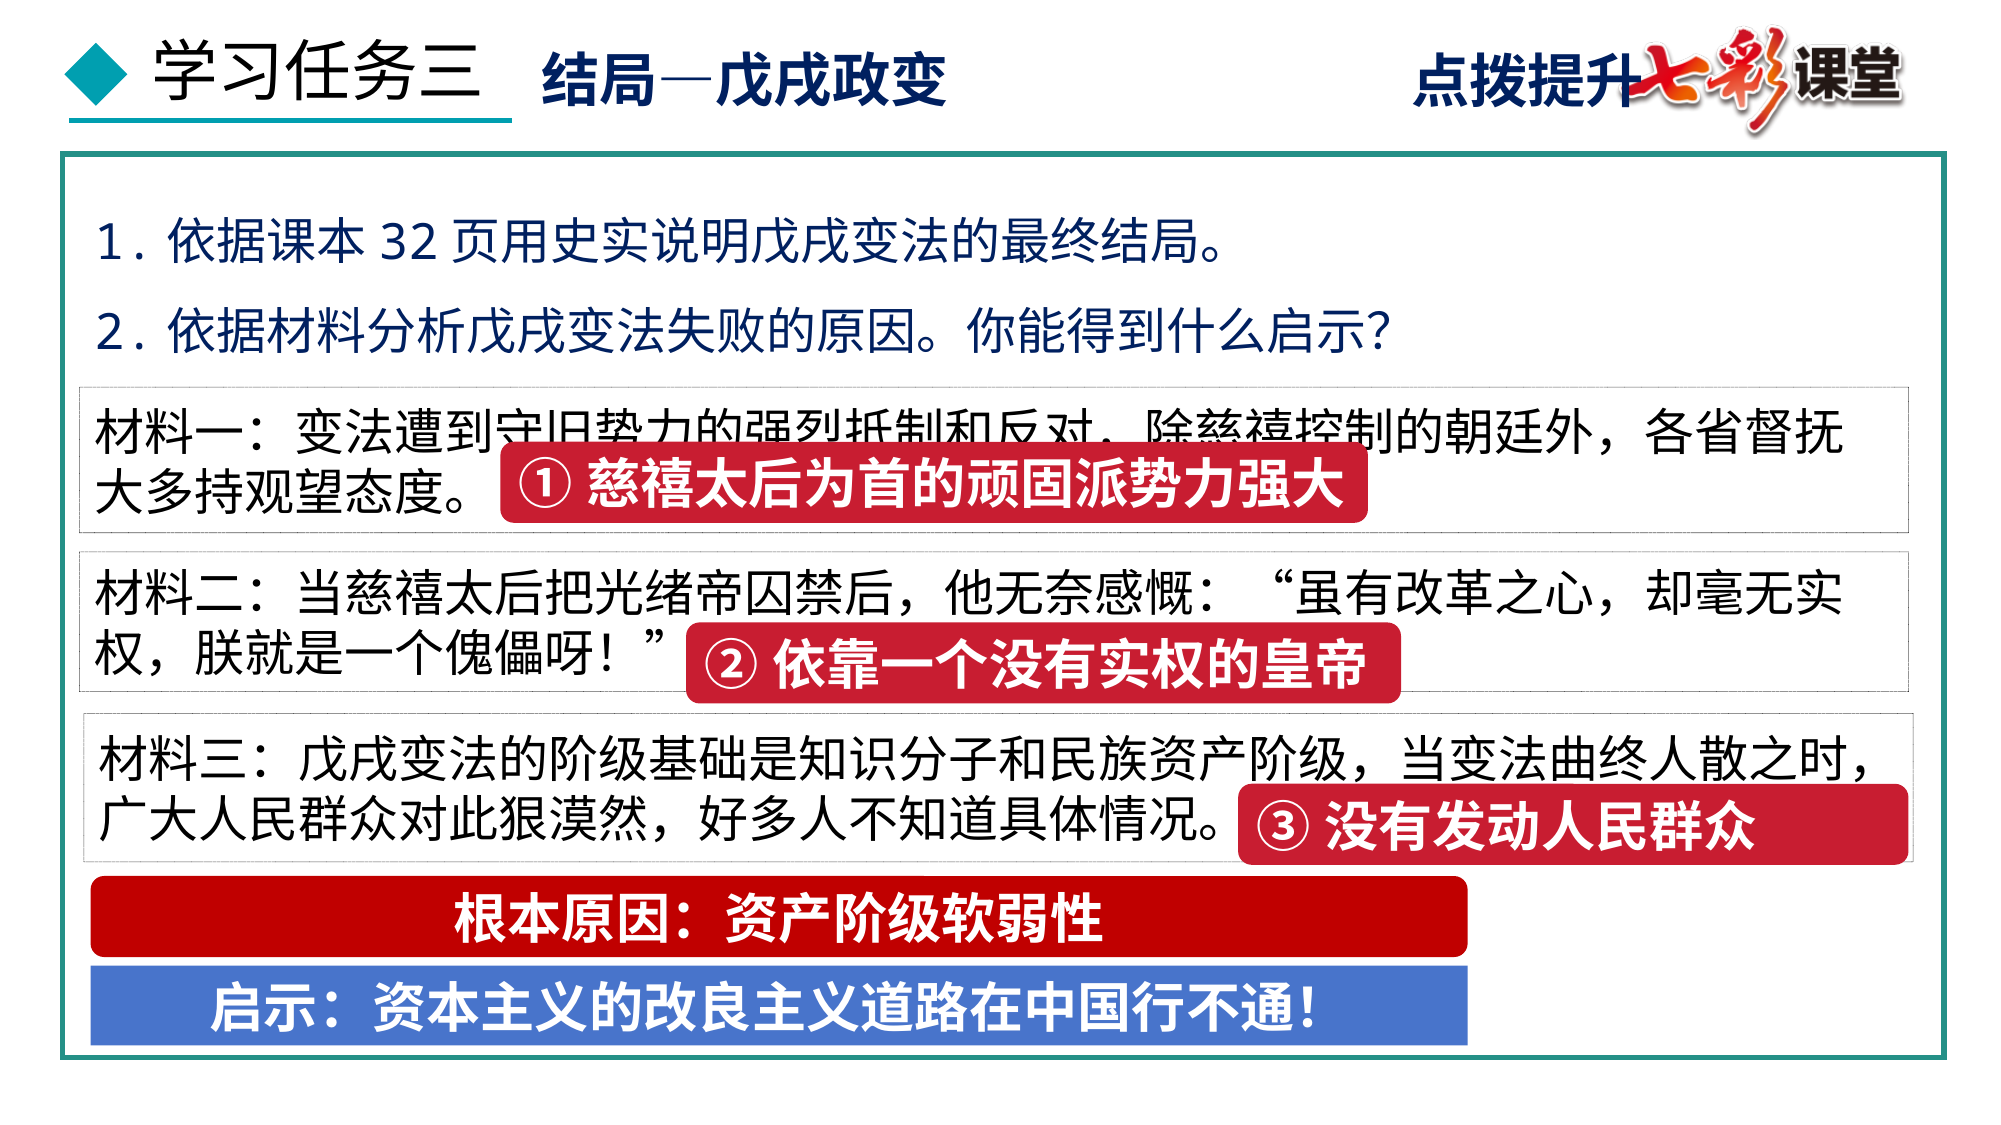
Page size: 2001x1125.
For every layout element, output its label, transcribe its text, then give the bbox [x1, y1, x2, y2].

picture [1614, 20, 1911, 140]
text_box 根本原因：资产阶级软弱性 [89, 874, 1469, 959]
text_box 1.依据课本32页用史实说明戊戌变法的最终结局。 2.依据材料分析戊戌变法失败的原因。你能得到什么启示？ [79, 172, 1861, 387]
text_box 材料三：戊戌变法的阶级基础是知识分子和民族资产阶级，当变法曲终人散之时，广大人民群众对此狠漠然，好多人不知道具体情况。 [83, 712, 1914, 863]
text_box 结局—戊戌政变 [526, 35, 964, 121]
text_box 点拨提升 [1396, 36, 1660, 122]
text_box ②依靠一个没有实权的皇帝 [685, 621, 1403, 705]
text_box 材料一：变法遭到守旧势力的强烈抵制和反对，除慈禧控制的朝廷外，各省督抚大多持观望态度。 [78, 386, 1910, 534]
text_box ③没有发动人民群众 [1237, 782, 1910, 866]
text_box 材料二：当慈禧太后把光绪帝囚禁后，他无奈感慨：“虽有改革之心，却毫无实权，朕就是一个傀儡呀！” [78, 551, 1910, 693]
text_box 启示：资本主义的改良主义道路在中国行不通！ [90, 965, 1468, 1046]
text_box ①慈禧太后为首的顽固派势力强大 [499, 440, 1369, 524]
